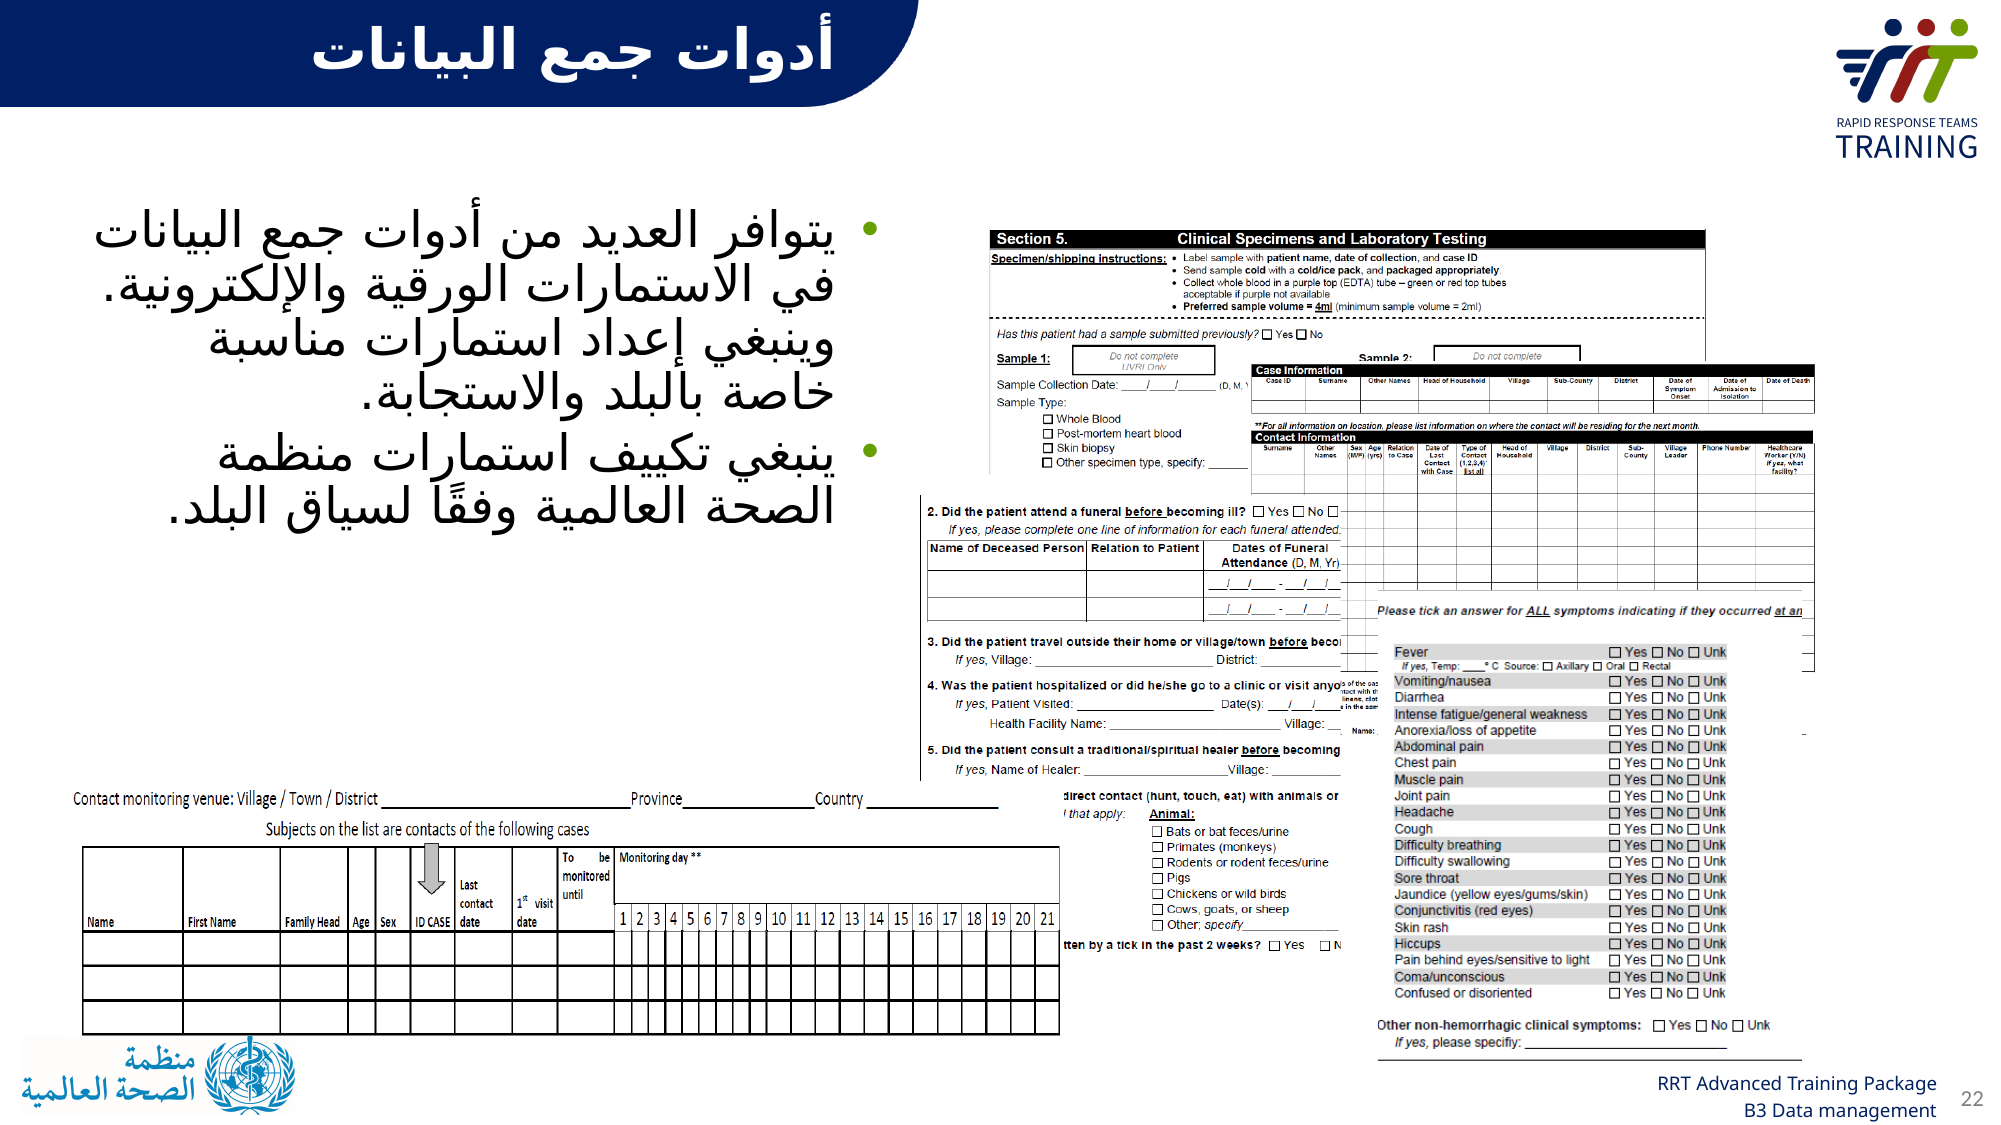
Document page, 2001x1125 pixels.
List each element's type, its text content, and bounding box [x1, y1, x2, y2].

picture [1835, 19, 1978, 167]
text_box أدوات جمع البيانات [21, 13, 844, 90]
list يتوافر العديد من أدوات جمع البيانات في الاستمارات الورقية والإلكترونية. وينبغي إعداد استمارات مناسبة خاصة بالبلد والاستجابة. ينبغي تكييف استمارات منظمة الصحة العالمية وفقًا لسياق البلد. [90, 204, 880, 627]
picture [22, 228, 1816, 1115]
picture [0, 0, 919, 107]
